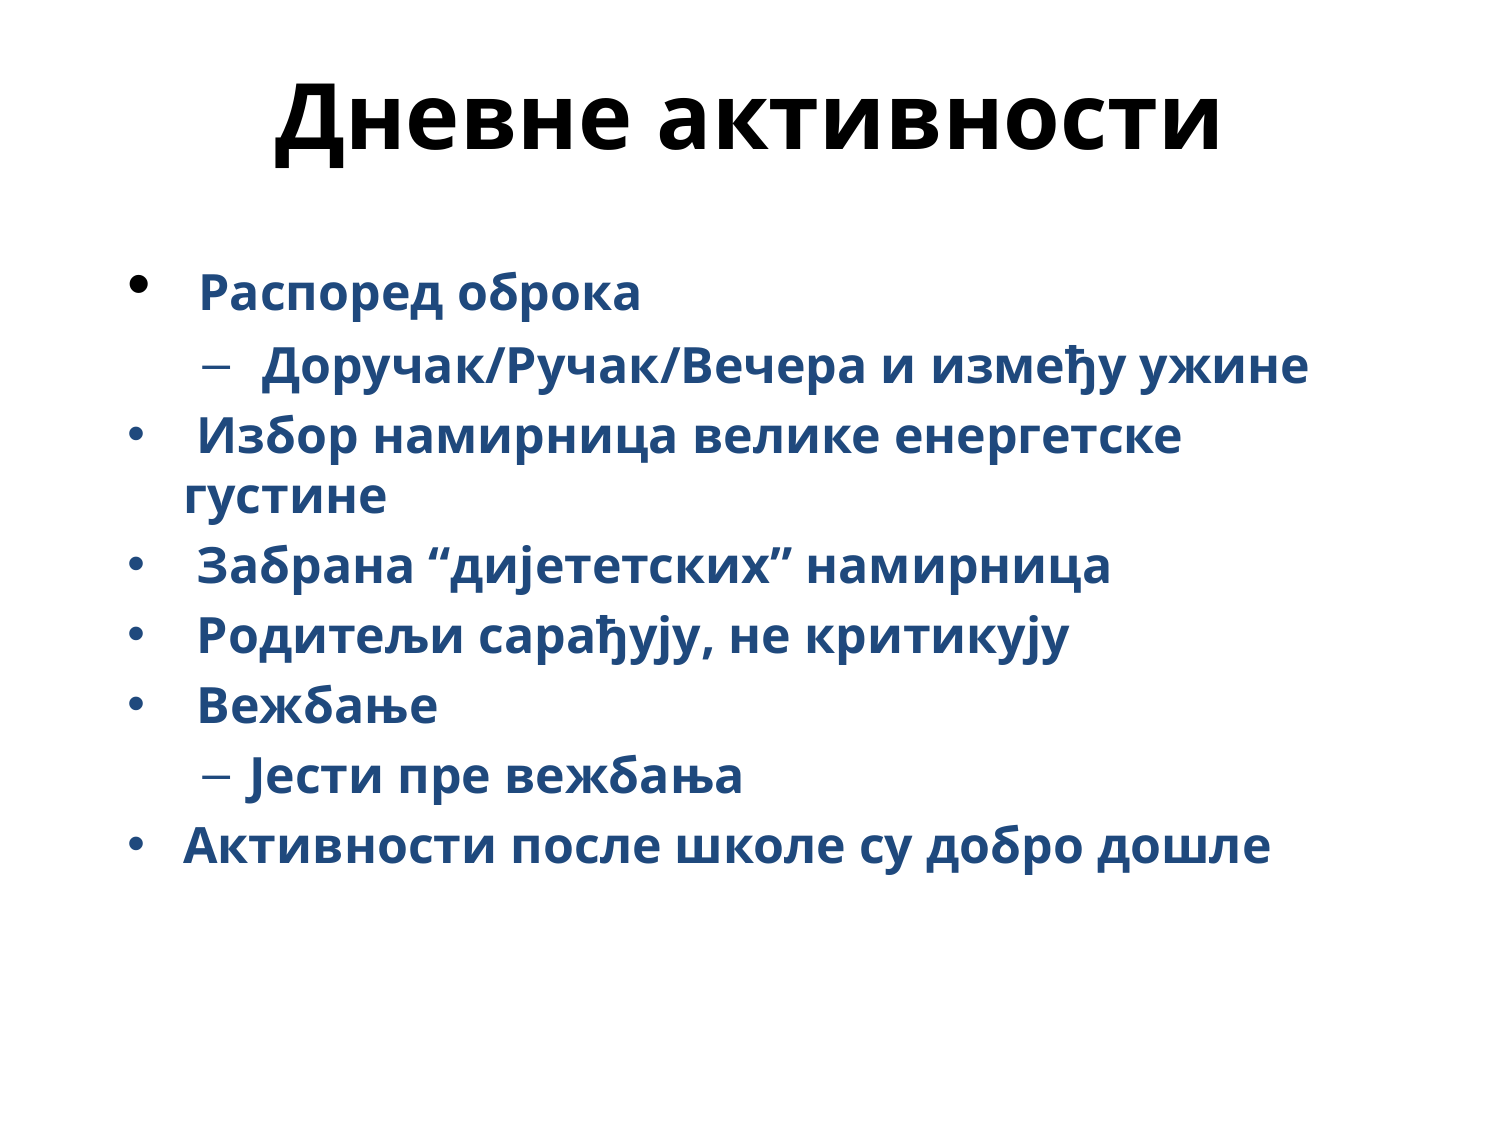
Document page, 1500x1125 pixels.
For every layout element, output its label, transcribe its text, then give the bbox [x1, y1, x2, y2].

title Дневне активности [75, 45, 1425, 182]
list Распоред оброка Доручак/Ручак/Вечера и између ужине Избор намирница велике енергетске густине Забрана “дијететских” намирница Родитељи сарађују, не критикују Вежбање Јести пре вежбања Активности после школе су добро дошле [112, 236, 1388, 1022]
